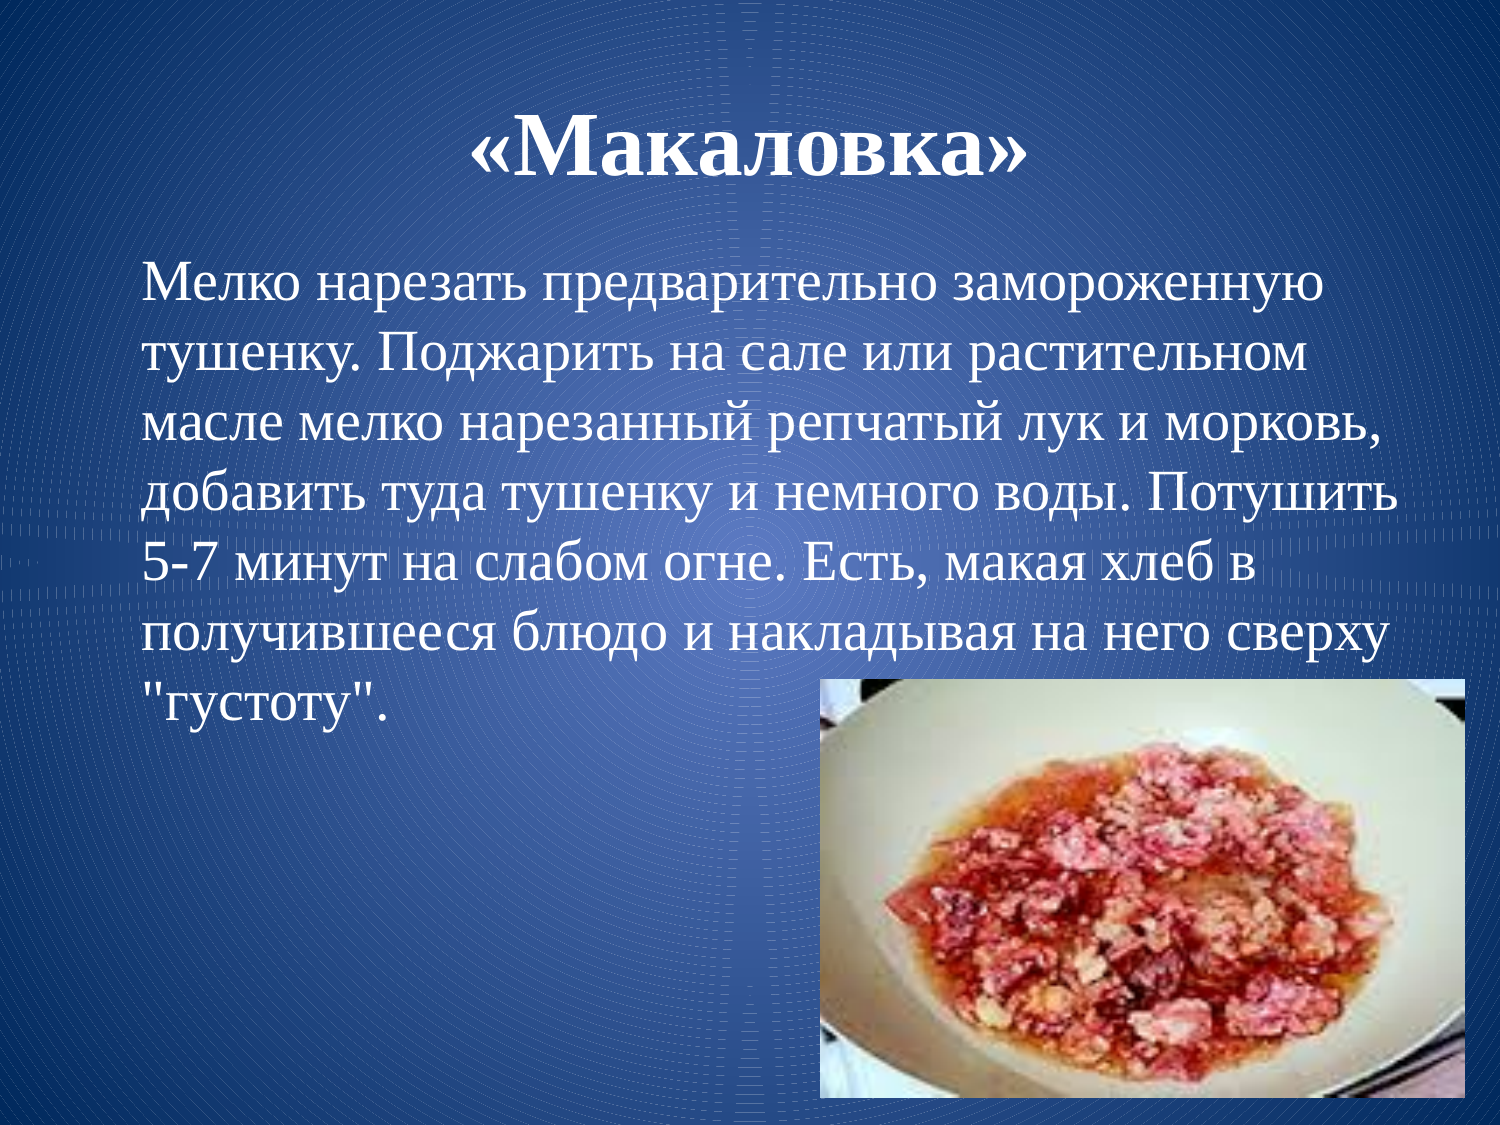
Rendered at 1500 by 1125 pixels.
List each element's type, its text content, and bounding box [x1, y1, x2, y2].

title «Макаловка» [75, 45, 1425, 233]
picture [820, 679, 1466, 1099]
list Мелко нарезать предварительно замороженную тушенку. Поджарить на сале или растительном масле мелко нарезанный репчатый лук и морковь, добавить туда тушенку и немного воды. Потушить 5-7 минут на слабом огне. Есть, макая хлеб в получившееся блюдо и накладывая на него сверху "густоту". [70, 234, 1421, 781]
